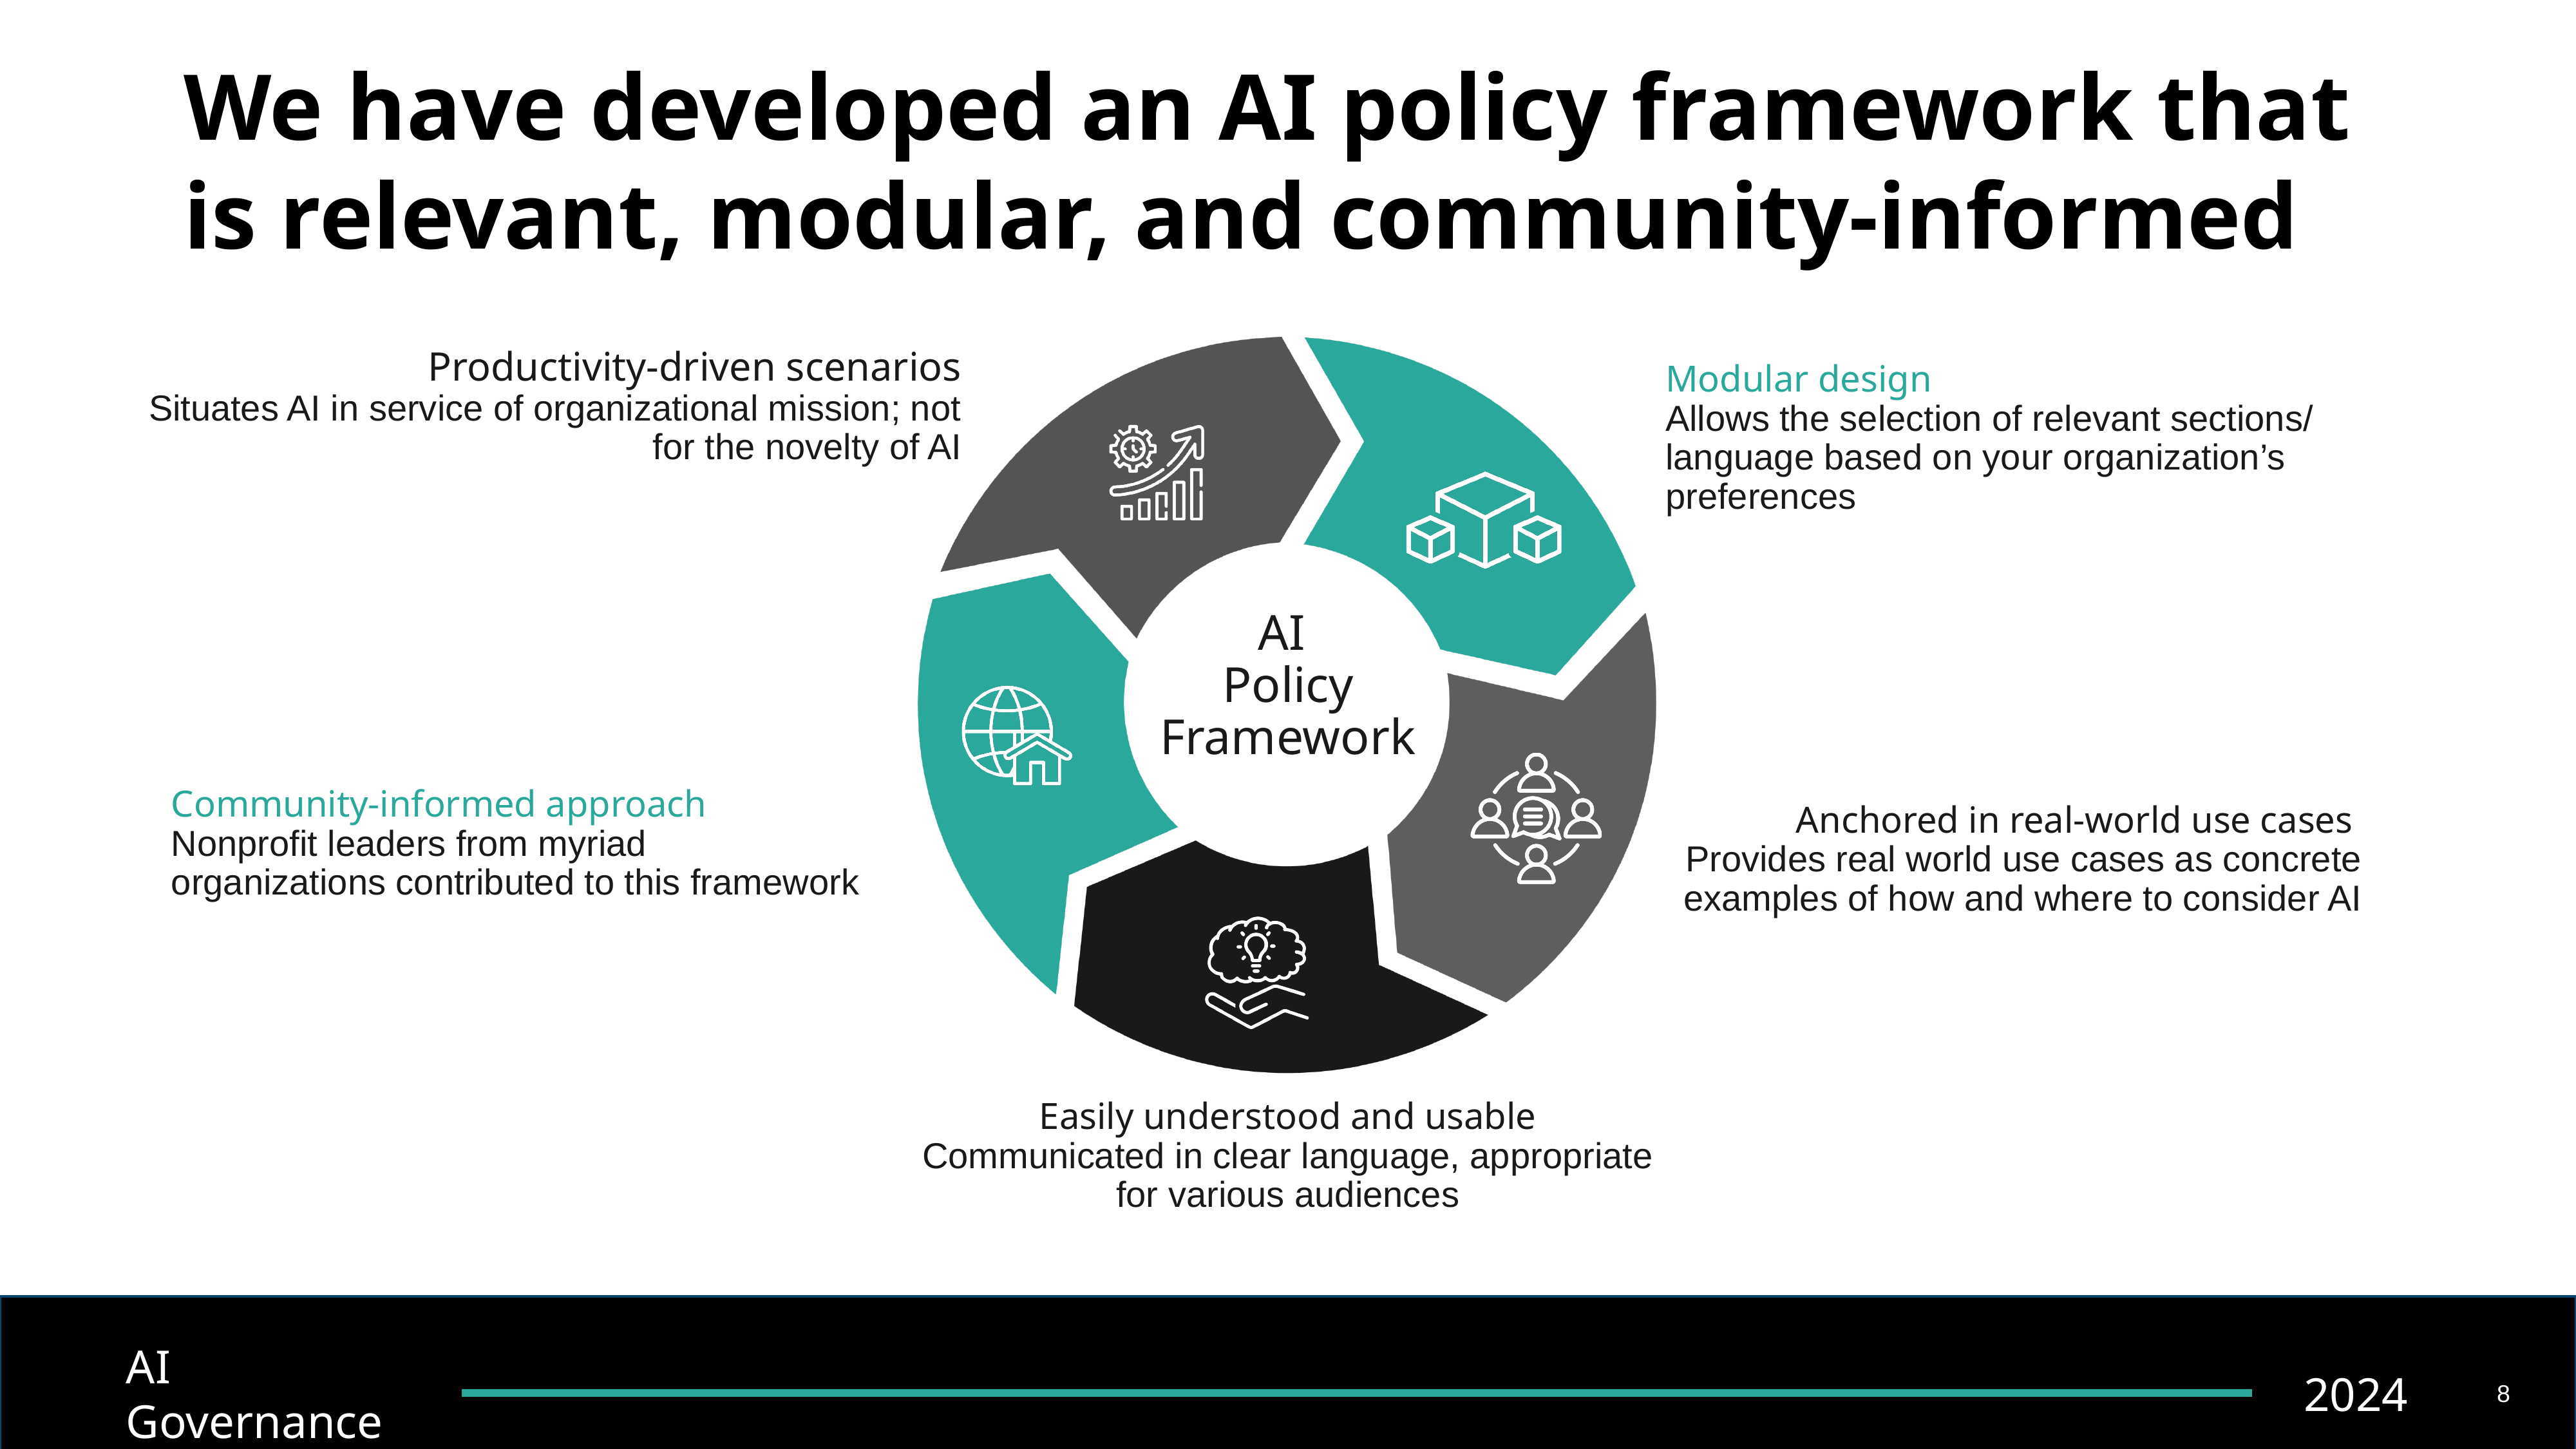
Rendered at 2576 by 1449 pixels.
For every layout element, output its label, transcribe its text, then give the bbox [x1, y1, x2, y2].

text_box Productivity-driven scenarios Situates AI in service of organizational mission; not for the novelty of AI [144, 346, 962, 467]
text_box Easily understood and usable Communicated in clear language, appropriate for various audiences [918, 1097, 1658, 1215]
text_box [961, 685, 1073, 786]
text_box [1109, 424, 1204, 520]
text_box [1406, 471, 1562, 569]
text_box Modular design Allows the selection of relevant sections/ language based on your organization’s preferences [1665, 360, 2431, 516]
text_box AI Policy Framework [1144, 607, 1432, 764]
text_box [1470, 752, 1602, 884]
text_box [910, 330, 1666, 1082]
text_box [1204, 916, 1309, 1030]
text_box Community-informed approach Nonprofit leaders from myriad organizations contributed to this framework [171, 785, 867, 902]
title We have developed an AI policy framework that is relevant, modular, and community-informed [178, 37, 2398, 279]
text_box Anchored in real-world use cases Provides real world use cases as concrete examples of how and where to consider AI [1640, 800, 2363, 918]
